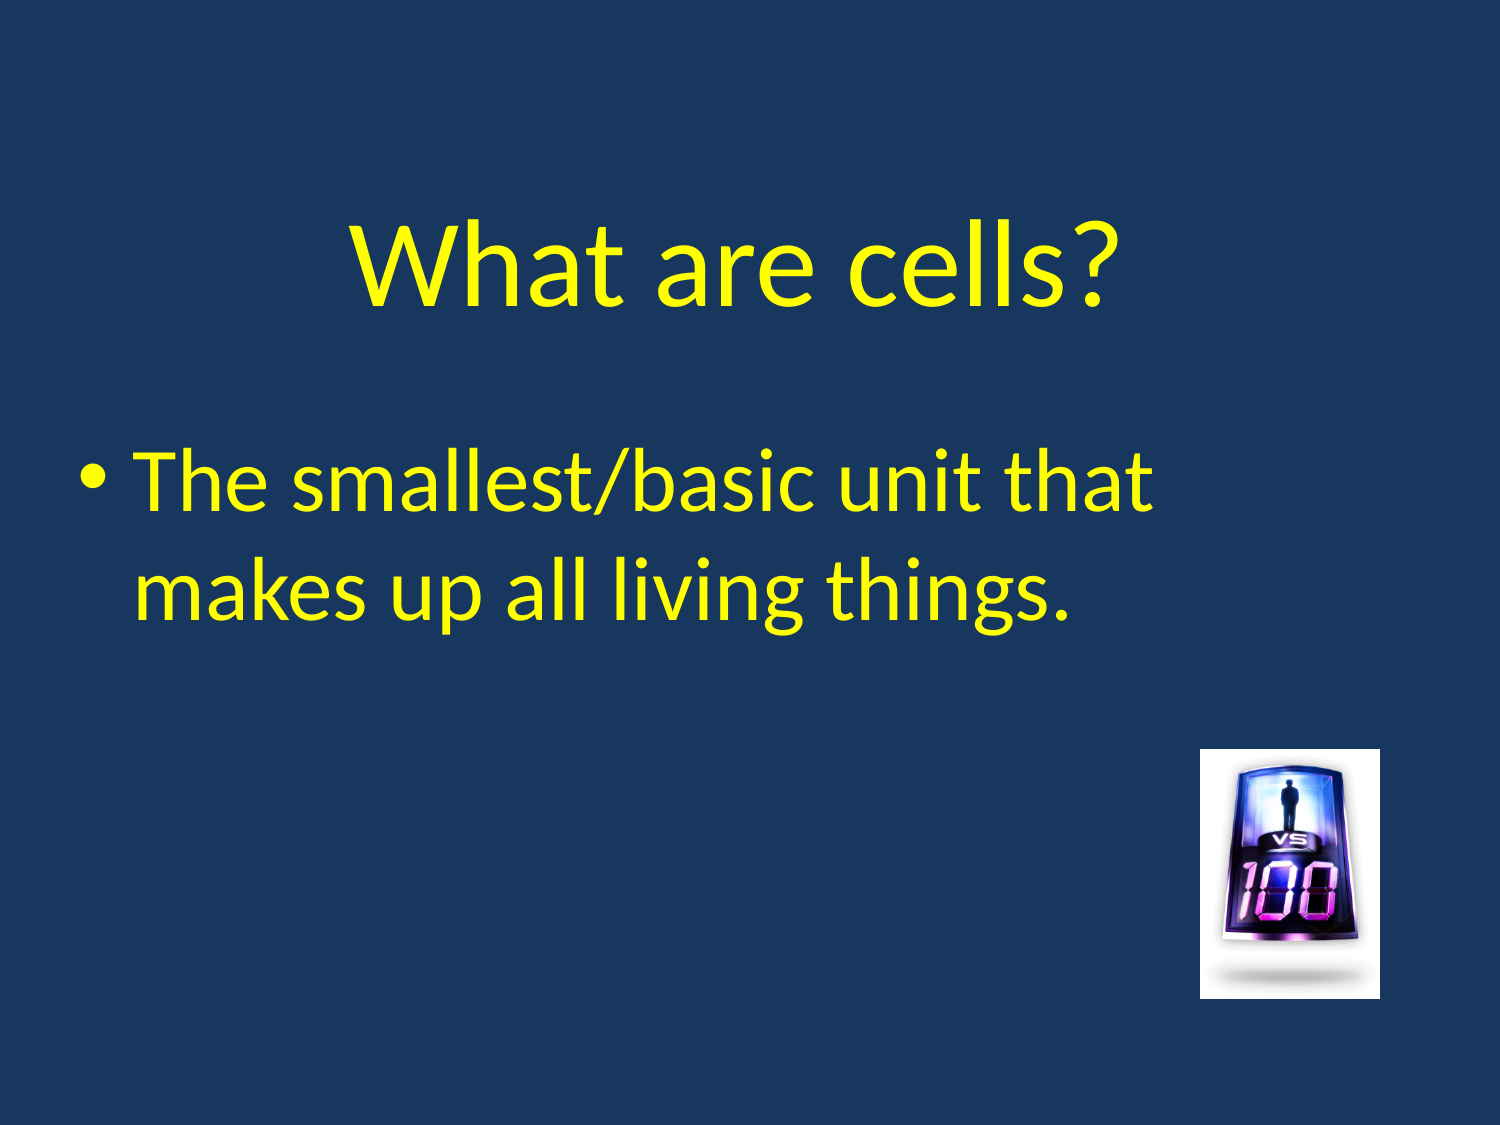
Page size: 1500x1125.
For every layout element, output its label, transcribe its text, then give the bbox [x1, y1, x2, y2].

list The smallest/basic unit that makes up all living things. [62, 412, 1200, 650]
picture [1199, 749, 1380, 999]
title What are cells? [62, 62, 1413, 450]
